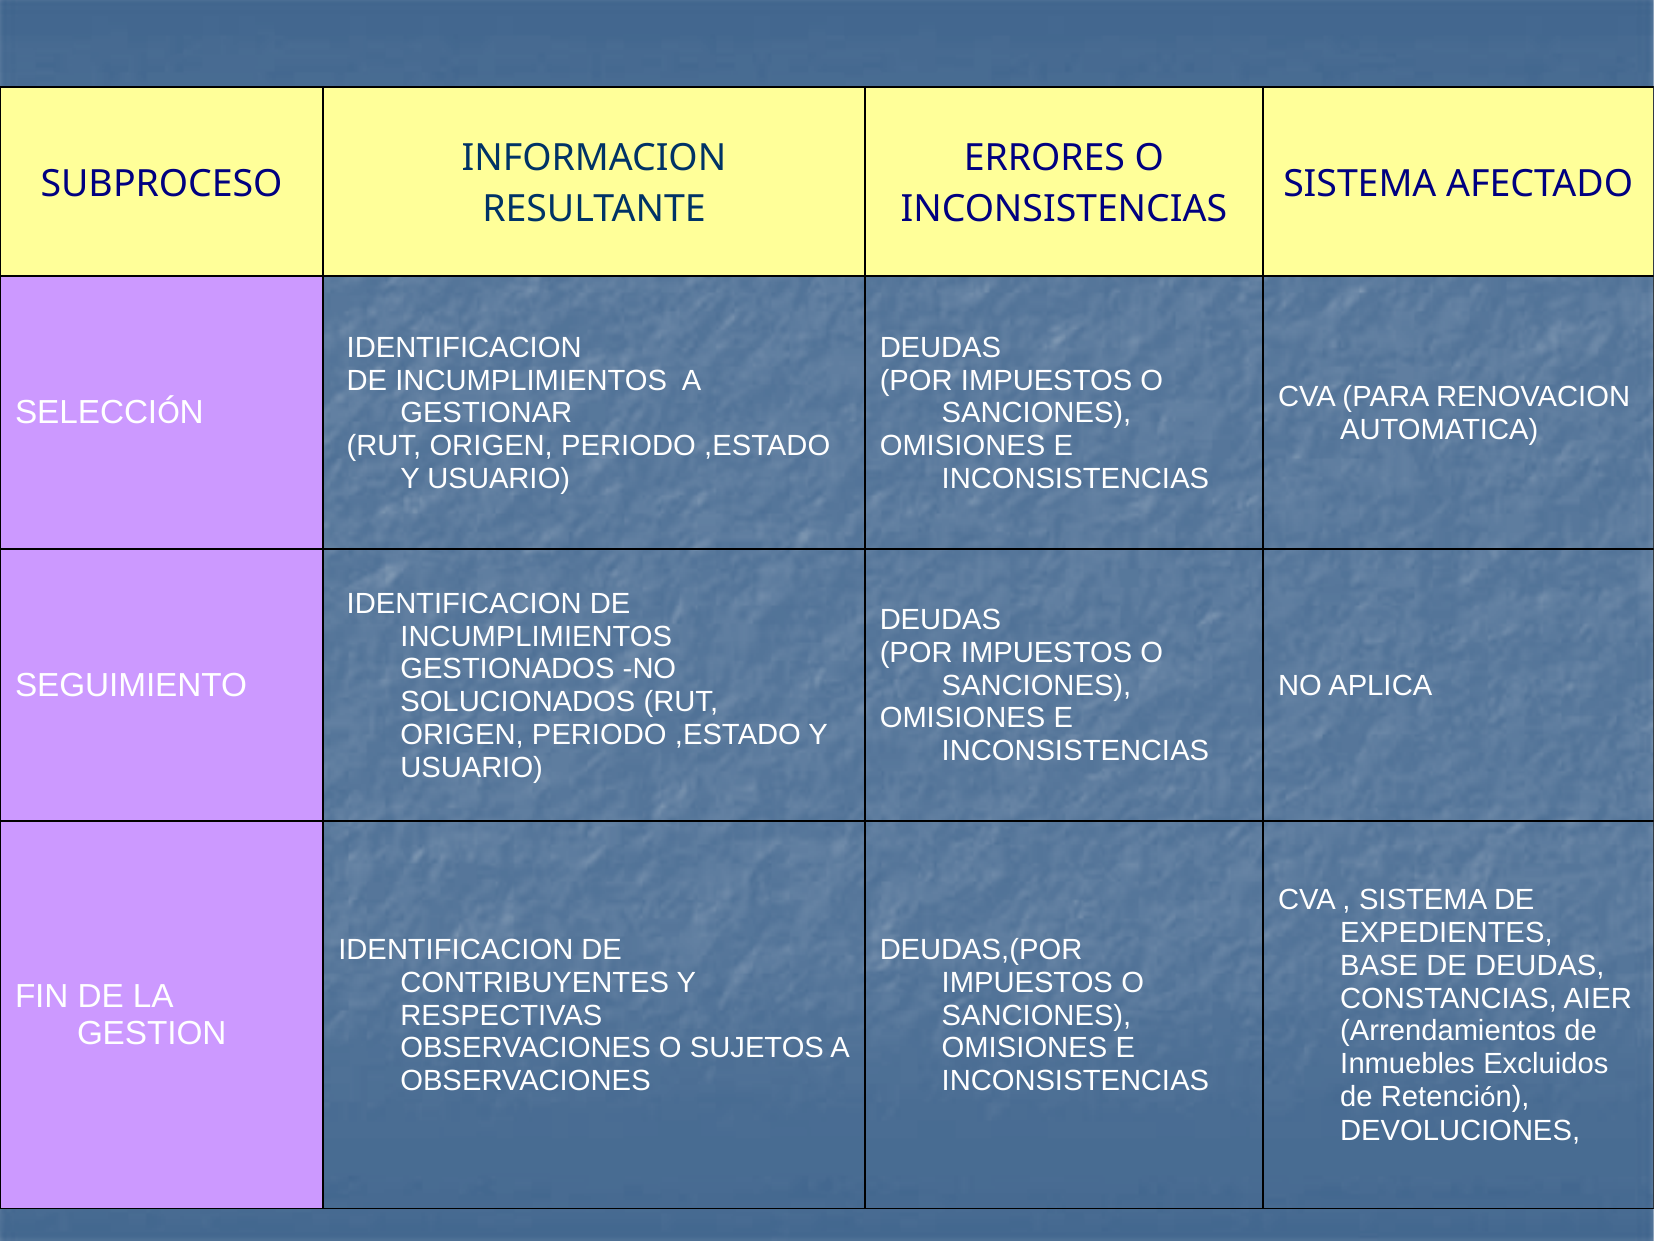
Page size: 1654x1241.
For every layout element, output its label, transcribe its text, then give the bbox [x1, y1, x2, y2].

table_cell SEGUIMIENTO [1, 550, 322, 820]
table_cell DEUDAS,(POR IMPUESTOS O SANCIONES), OMISIONES E INCONSISTENCIAS [866, 822, 1262, 1208]
table_header SUBPROCESO [1, 88, 322, 275]
table_cell CVA , SISTEMA DE EXPEDIENTES, BASE DE DEUDAS, CONSTANCIAS, AIER (Arrendamientos de Inmuebles Excluidos de Retención), DEVOLUCIONES, [1264, 822, 1653, 1208]
table_header ERRORES O INCONSISTENCIAS [866, 88, 1262, 275]
table_cell IDENTIFICACION DE CONTRIBUYENTES Y RESPECTIVAS OBSERVACIONES O SUJETOS A OBSERVACIONES [324, 822, 864, 1208]
table_cell DEUDAS (POR IMPUESTOS O SANCIONES), OMISIONES E INCONSISTENCIAS [866, 550, 1262, 820]
table_cell IDENTIFICACION DE INCUMPLIMIENTOS GESTIONADOS -NO SOLUCIONADOS (RUT, ORIGEN, PERIODO ,ESTADO Y USUARIO) [324, 550, 864, 820]
table_header SISTEMA AFECTADO [1264, 88, 1653, 275]
table_cell FIN DE LA GESTION [1, 822, 322, 1208]
table_cell SELECCIÓN [1, 277, 322, 548]
table_cell DEUDAS (POR IMPUESTOS O SANCIONES), OMISIONES E INCONSISTENCIAS [866, 277, 1262, 548]
table_cell IDENTIFICACION DE INCUMPLIMIENTOS A GESTIONAR (RUT, ORIGEN, PERIODO ,ESTADO Y USUARIO) [324, 277, 864, 548]
table_cell CVA (PARA RENOVACION AUTOMATICA) [1264, 277, 1653, 548]
table_header INFORMACION RESULTANTE [324, 88, 864, 275]
table_cell NO APLICA [1264, 550, 1653, 820]
